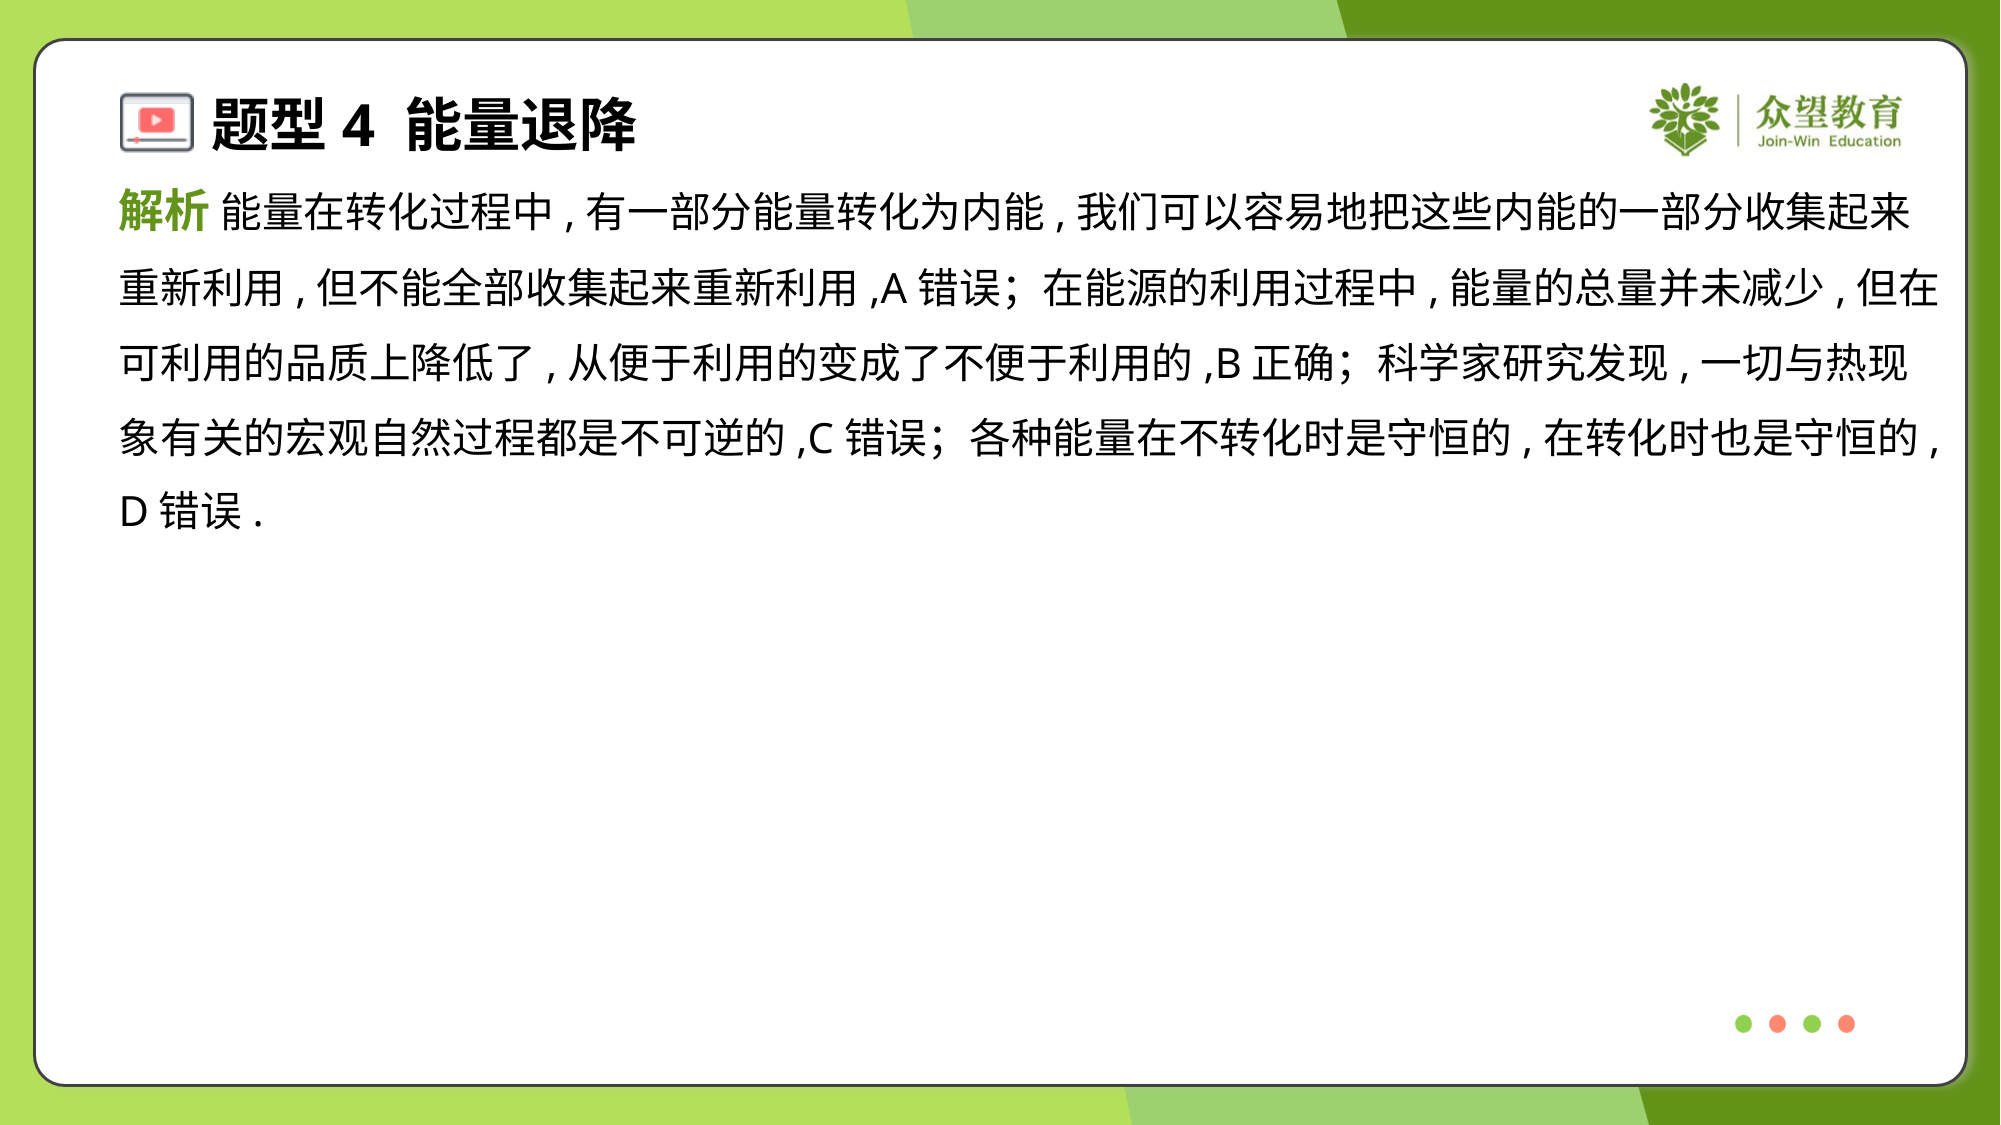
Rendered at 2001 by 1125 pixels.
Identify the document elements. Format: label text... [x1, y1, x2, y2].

picture [0, 0, 2000, 1125]
text_box 解析 能量在转化过程中,有一部分能量转化为内能,我们可以容易地把这些内能的一部分收集起来 重新利用,但不能全部收集起来重新利用,A错误；在能源的利用过程中,能量的总量并未减少,但在 可利用的品质上降低了,从便于利用的变成了不便于利用的,B正确；科学家研究发现,一切与热现 象有关的宏观自然过程都是不可逆的,C错误；各种能量在不转化时是守恒的,在转化时也是守恒的, D错误. [118, 159, 1883, 527]
